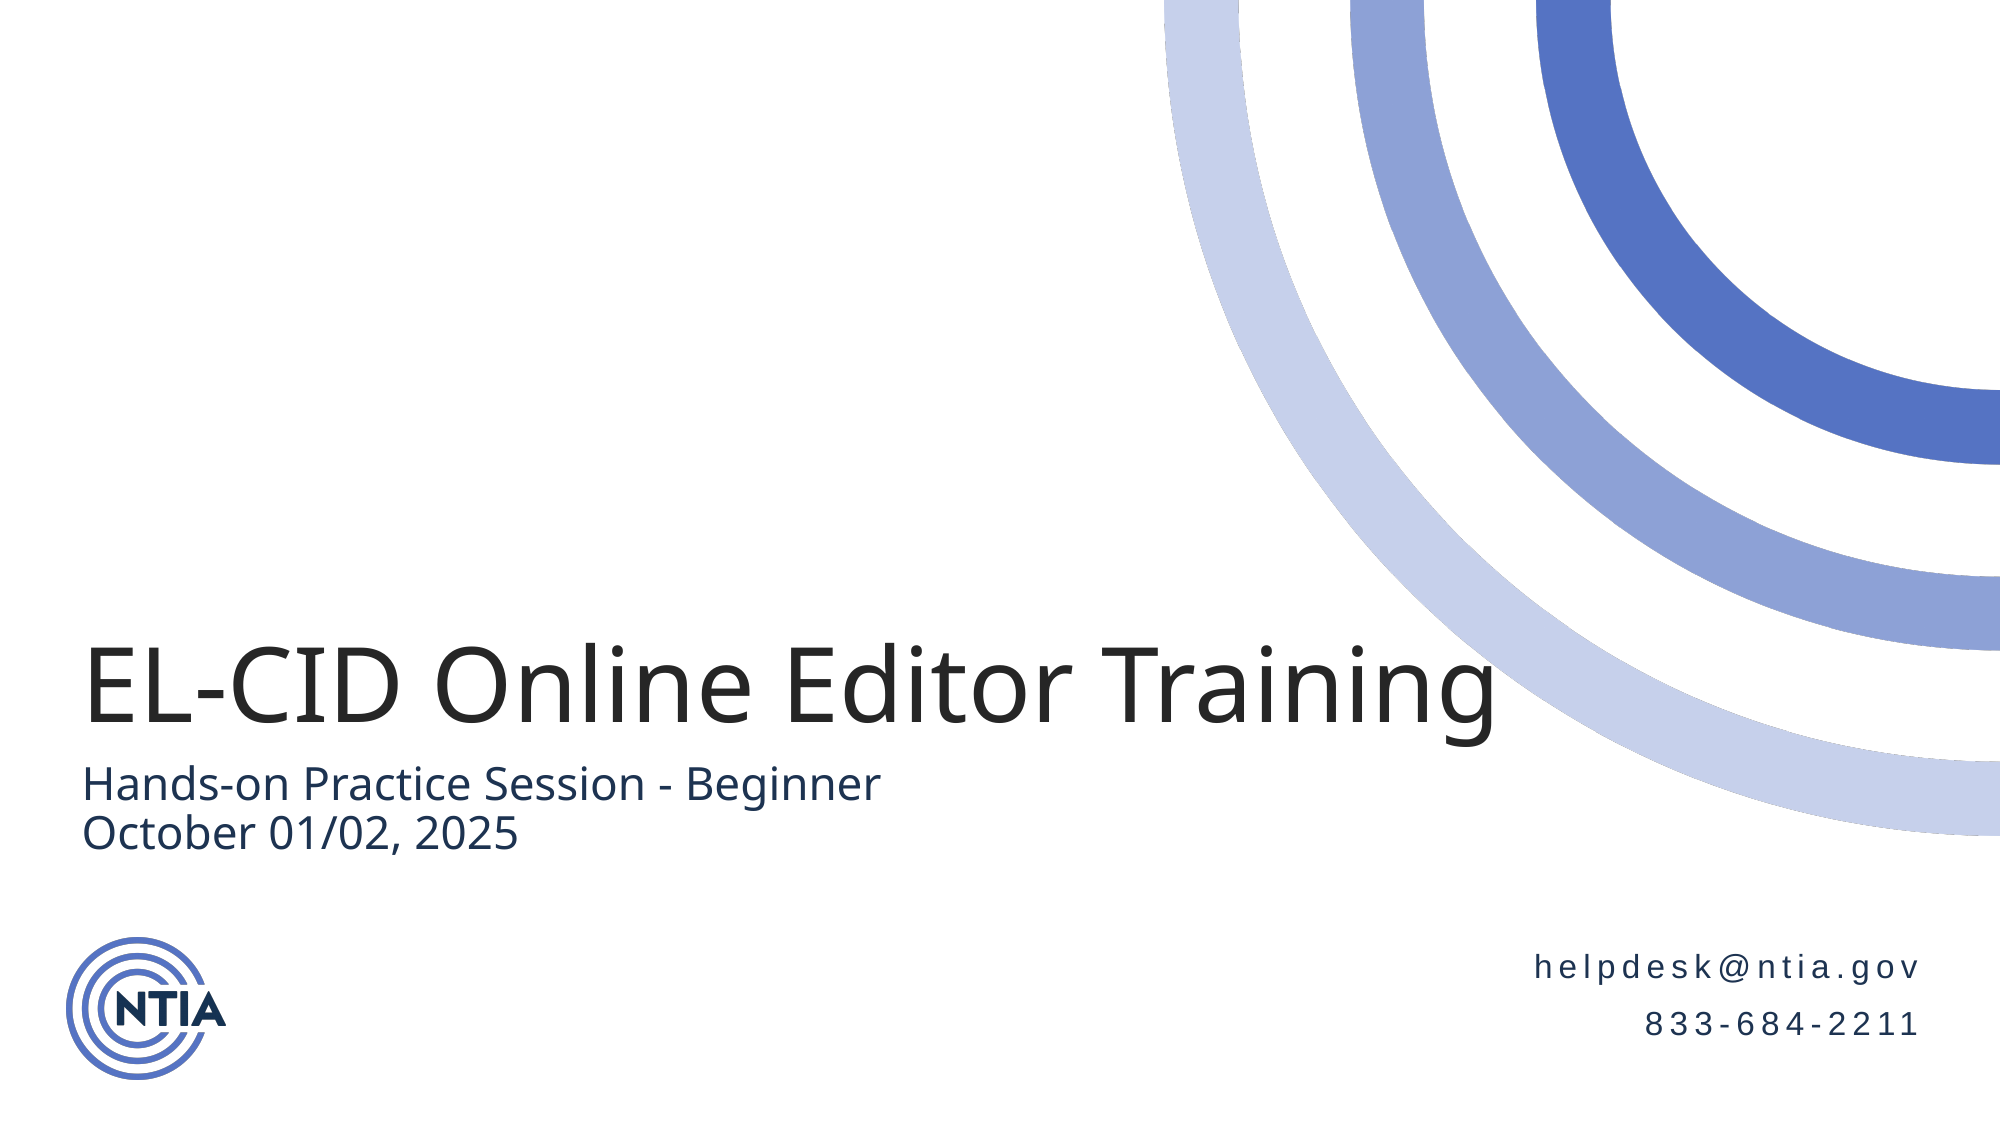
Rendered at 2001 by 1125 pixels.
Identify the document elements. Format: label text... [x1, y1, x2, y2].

subtitle Hands-on Practice Session - Beginner October 01/02, 2025 [66, 753, 1369, 921]
list helpdesk@ntia.gov 833-684-2211 [1285, 912, 1934, 1080]
title EL-CID Online Editor Training [66, 358, 1812, 753]
picture [1164, 0, 2000, 836]
picture [66, 937, 226, 1080]
